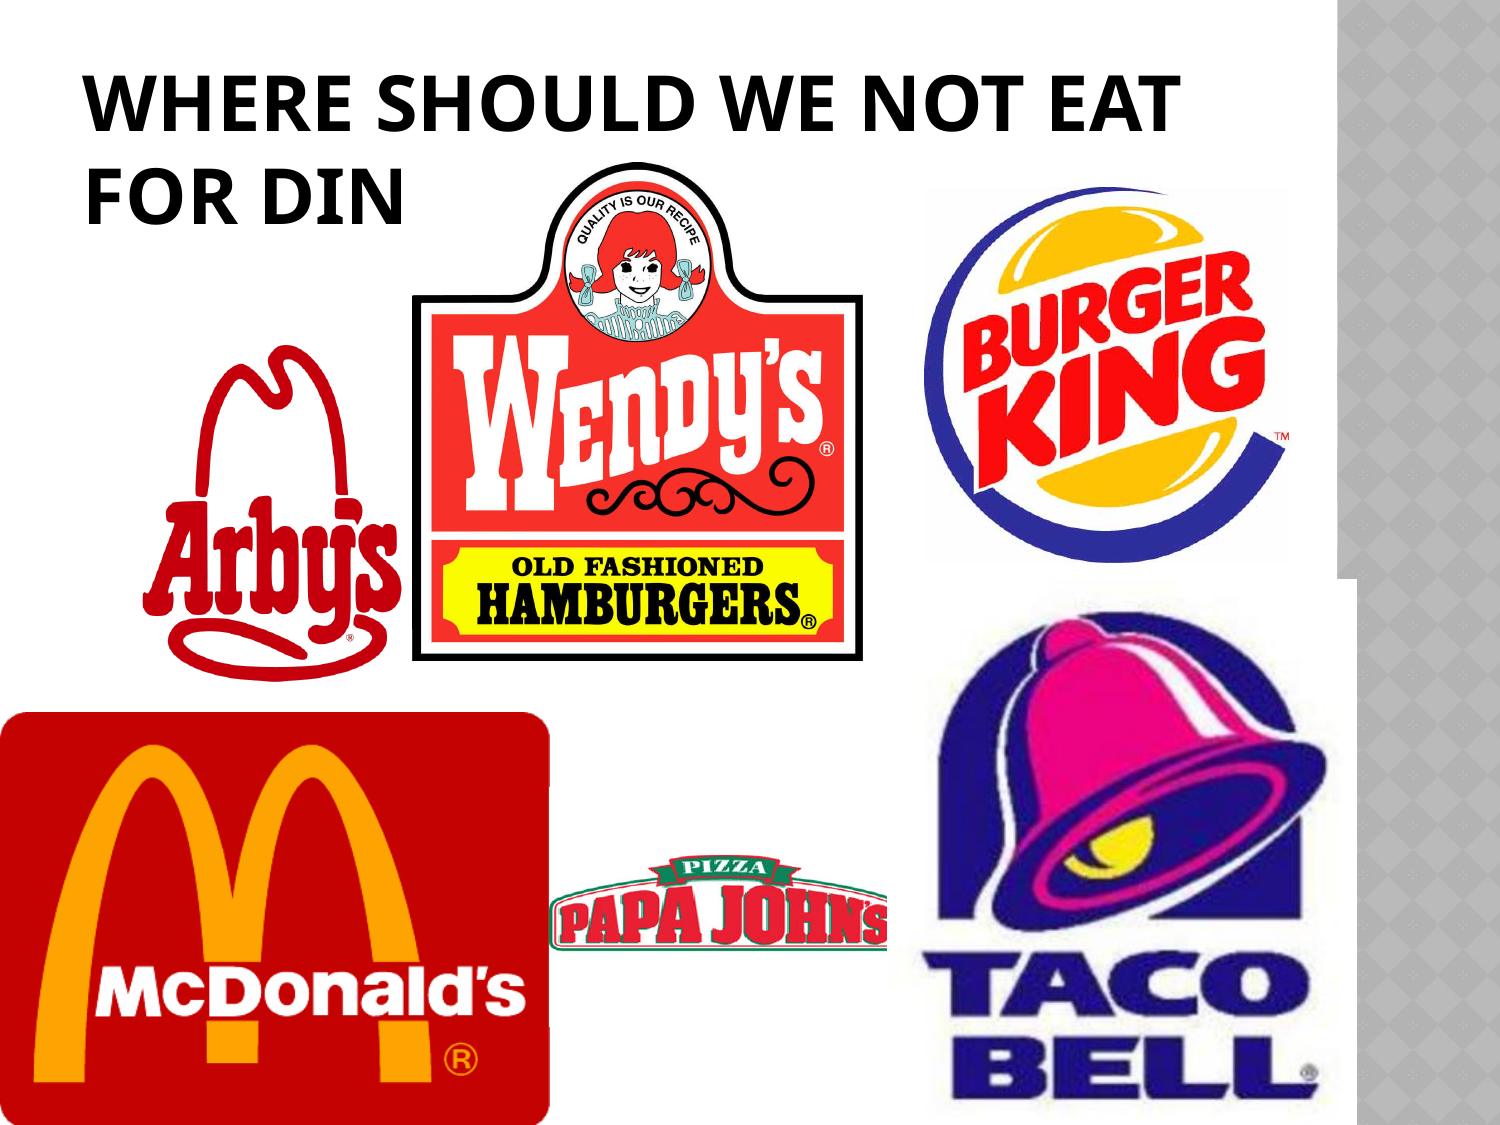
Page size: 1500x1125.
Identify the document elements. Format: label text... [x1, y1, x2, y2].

picture [0, 712, 882, 1125]
title Where should we not eat for dinner? [75, 52, 1263, 240]
picture [136, 337, 405, 688]
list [411, 162, 863, 661]
picture [924, 186, 1290, 563]
picture [886, 579, 1357, 1125]
